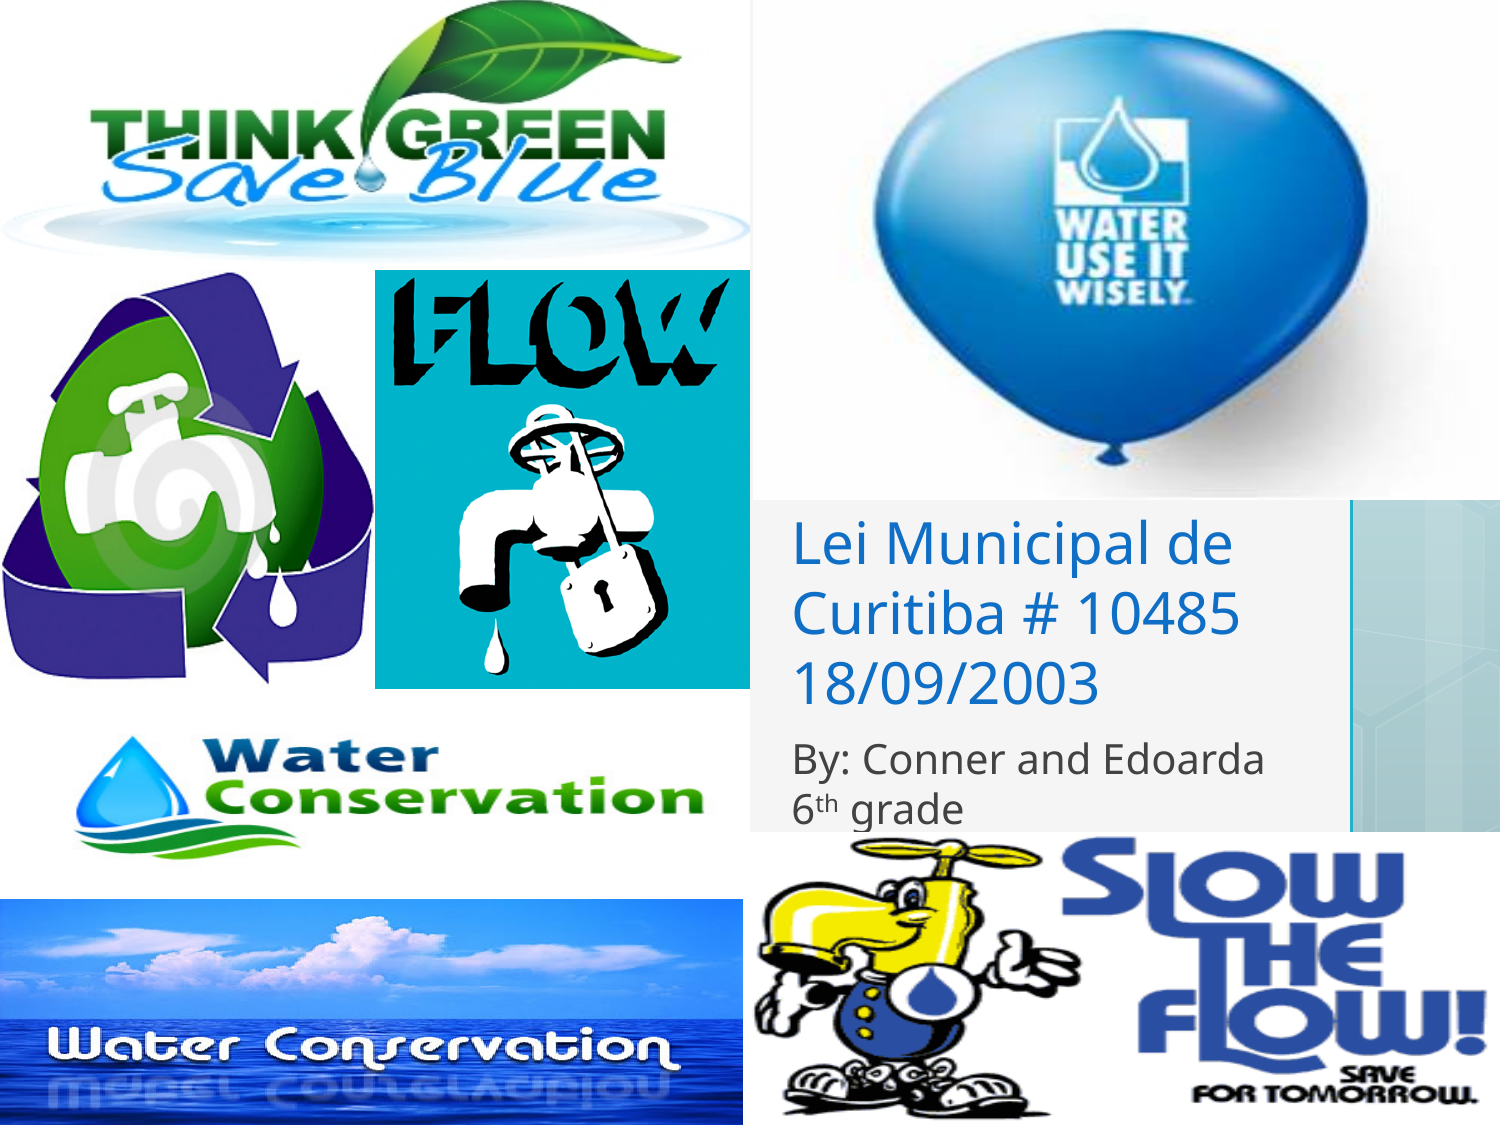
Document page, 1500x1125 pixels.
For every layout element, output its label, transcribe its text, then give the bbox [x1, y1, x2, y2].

subtitle By: Conner and Edoarda 6th grade [776, 725, 1320, 830]
title Lei Municipal de Curitiba # 10485 18/09/2003 [776, 511, 1320, 724]
picture [752, 0, 1500, 501]
picture [0, 0, 1500, 1125]
